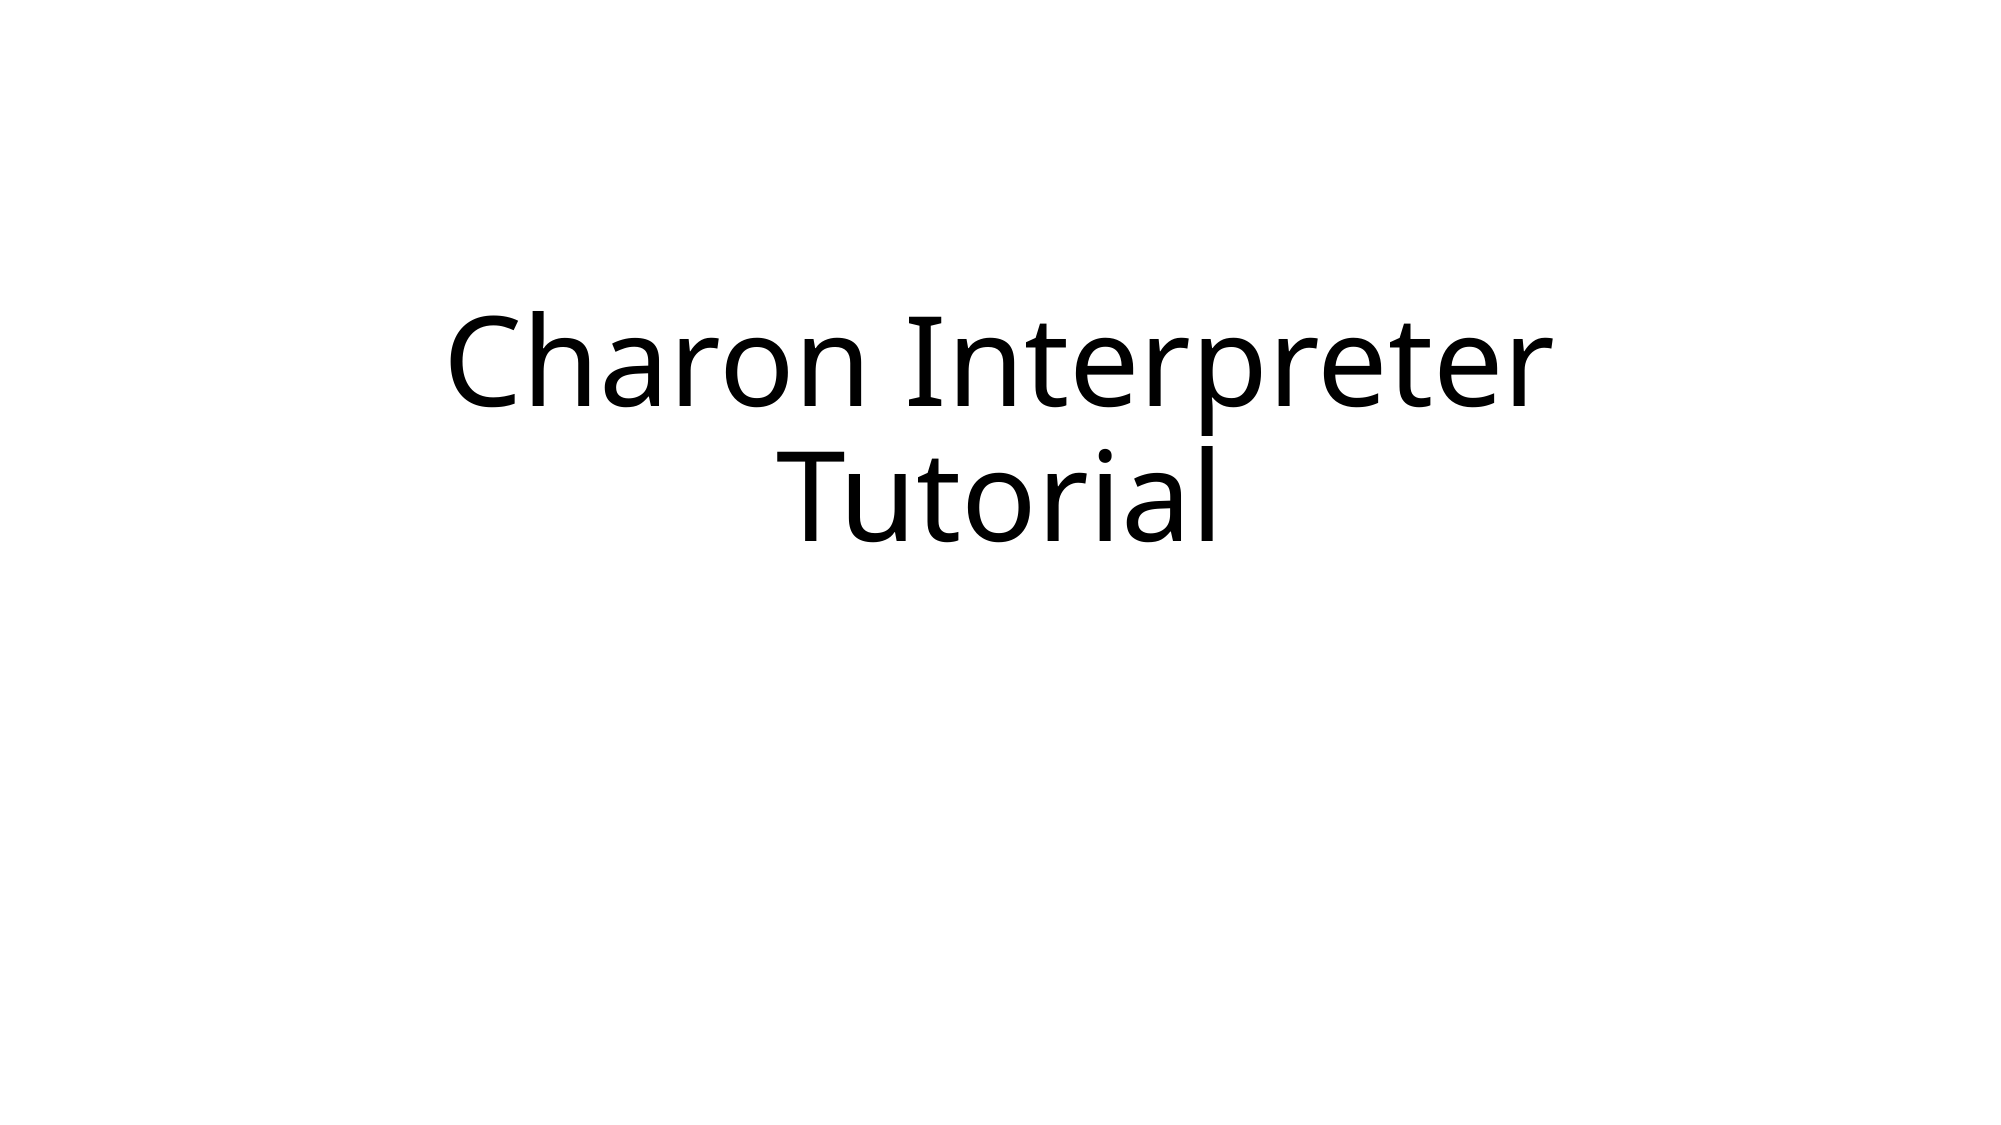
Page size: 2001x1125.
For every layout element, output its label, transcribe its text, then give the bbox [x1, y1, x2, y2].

title Charon Interpreter Tutorial [249, 184, 1750, 576]
